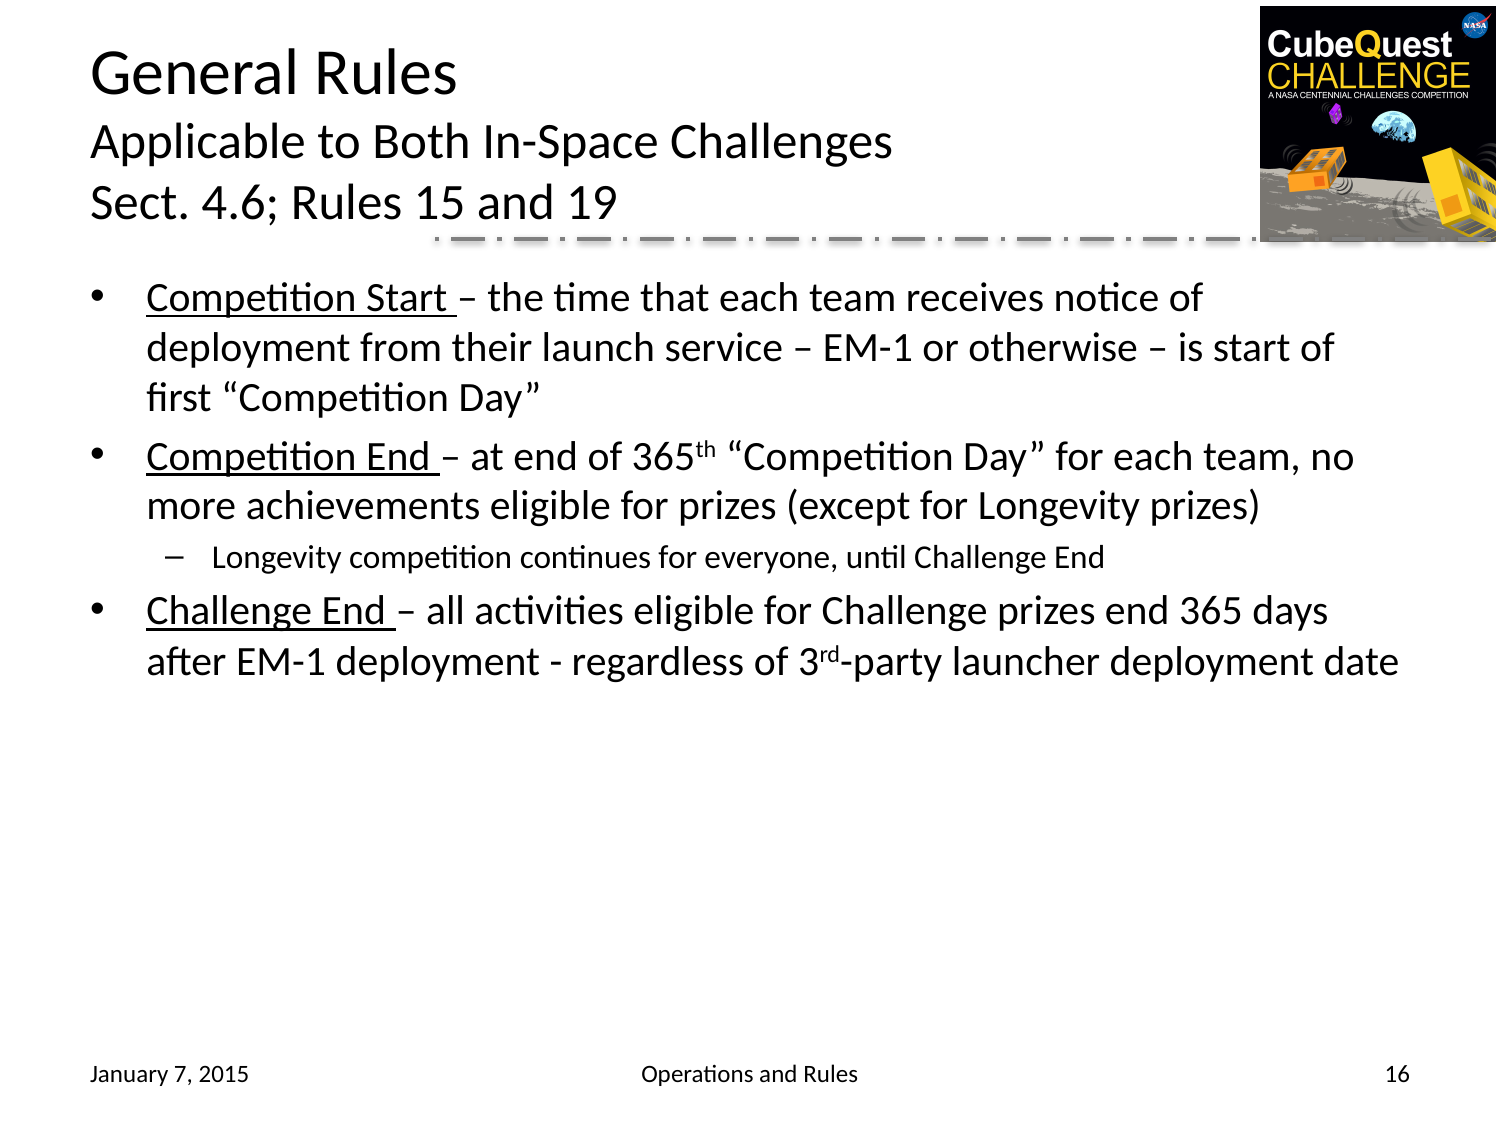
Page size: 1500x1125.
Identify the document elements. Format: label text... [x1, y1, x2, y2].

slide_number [75, 1042, 425, 1103]
picture [1260, 6, 1496, 242]
title General Rules Applicable to Both In-Space Challenges Sect. 4.6; Rules 15 and 19 [75, 20, 1237, 238]
footer Operations and Rules [512, 1042, 988, 1103]
list Competition Start – the time that each team receives notice of deployment from their launch service – EM-1 or otherwise – is start of first “Competition Day” Competition End – at end of 365th “Competition Day” for each team, no more achievements eligible for prizes (except for Longevity prizes) Longevity competition continues for everyone, until Challenge End Challenge End – all activities eligible for Challenge prizes end 365 days after EM-1 deployment - regardless of 3rd-party launcher deployment date [75, 262, 1425, 1005]
slide_number 16 [1074, 1042, 1425, 1103]
